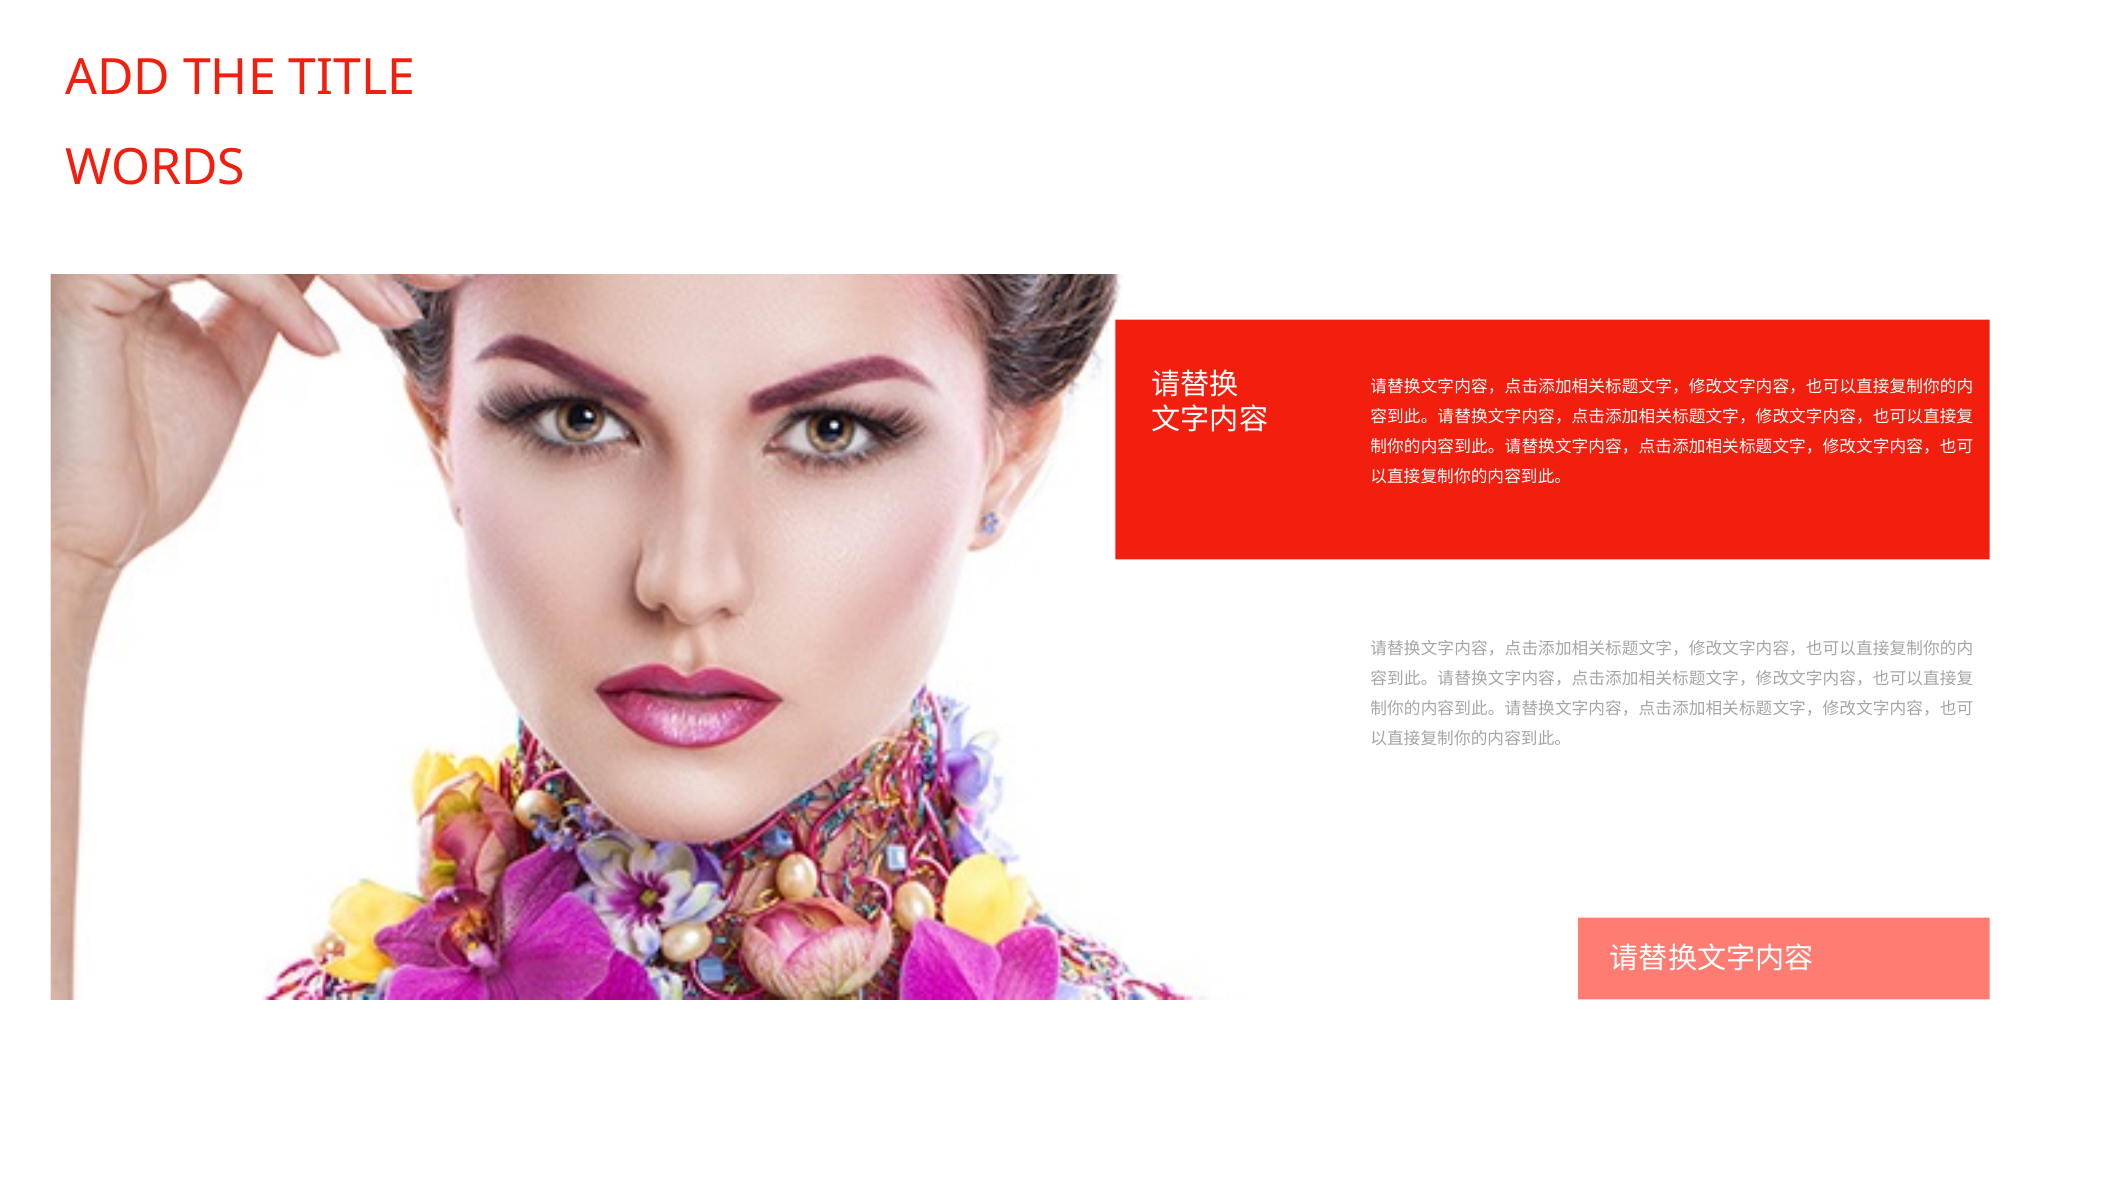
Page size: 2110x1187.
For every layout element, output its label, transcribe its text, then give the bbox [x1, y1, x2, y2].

text_box [50, 273, 1304, 1000]
text_box 请替换 文字内容 [1135, 357, 1315, 455]
text_box [1577, 917, 1991, 1000]
text_box 请替换文字内容，点击添加相关标题文字，修改文字内容，也可以直接复制你的内容到此。请替换文字内容，点击添加相关标题文字，修改文字内容，也可以直接复制你的内容到此。请替换文字内容，点击添加相关标题文字，修改文字内容，也可以直接复制你的内容到此。 [1354, 620, 1990, 814]
text_box 请替换文字内容，点击添加相关标题文字，修改文字内容，也可以直接复制你的内容到此。请替换文字内容，点击添加相关标题文字，修改文字内容，也可以直接复制你的内容到此。请替换文字内容，点击添加相关标题文字，修改文字内容，也可以直接复制你的内容到此。 [1354, 357, 1990, 551]
text_box 请替换文字内容 [1593, 931, 1858, 983]
text_box ADD THE TITLE WORDS [50, 7, 583, 202]
text_box [1114, 319, 1991, 561]
